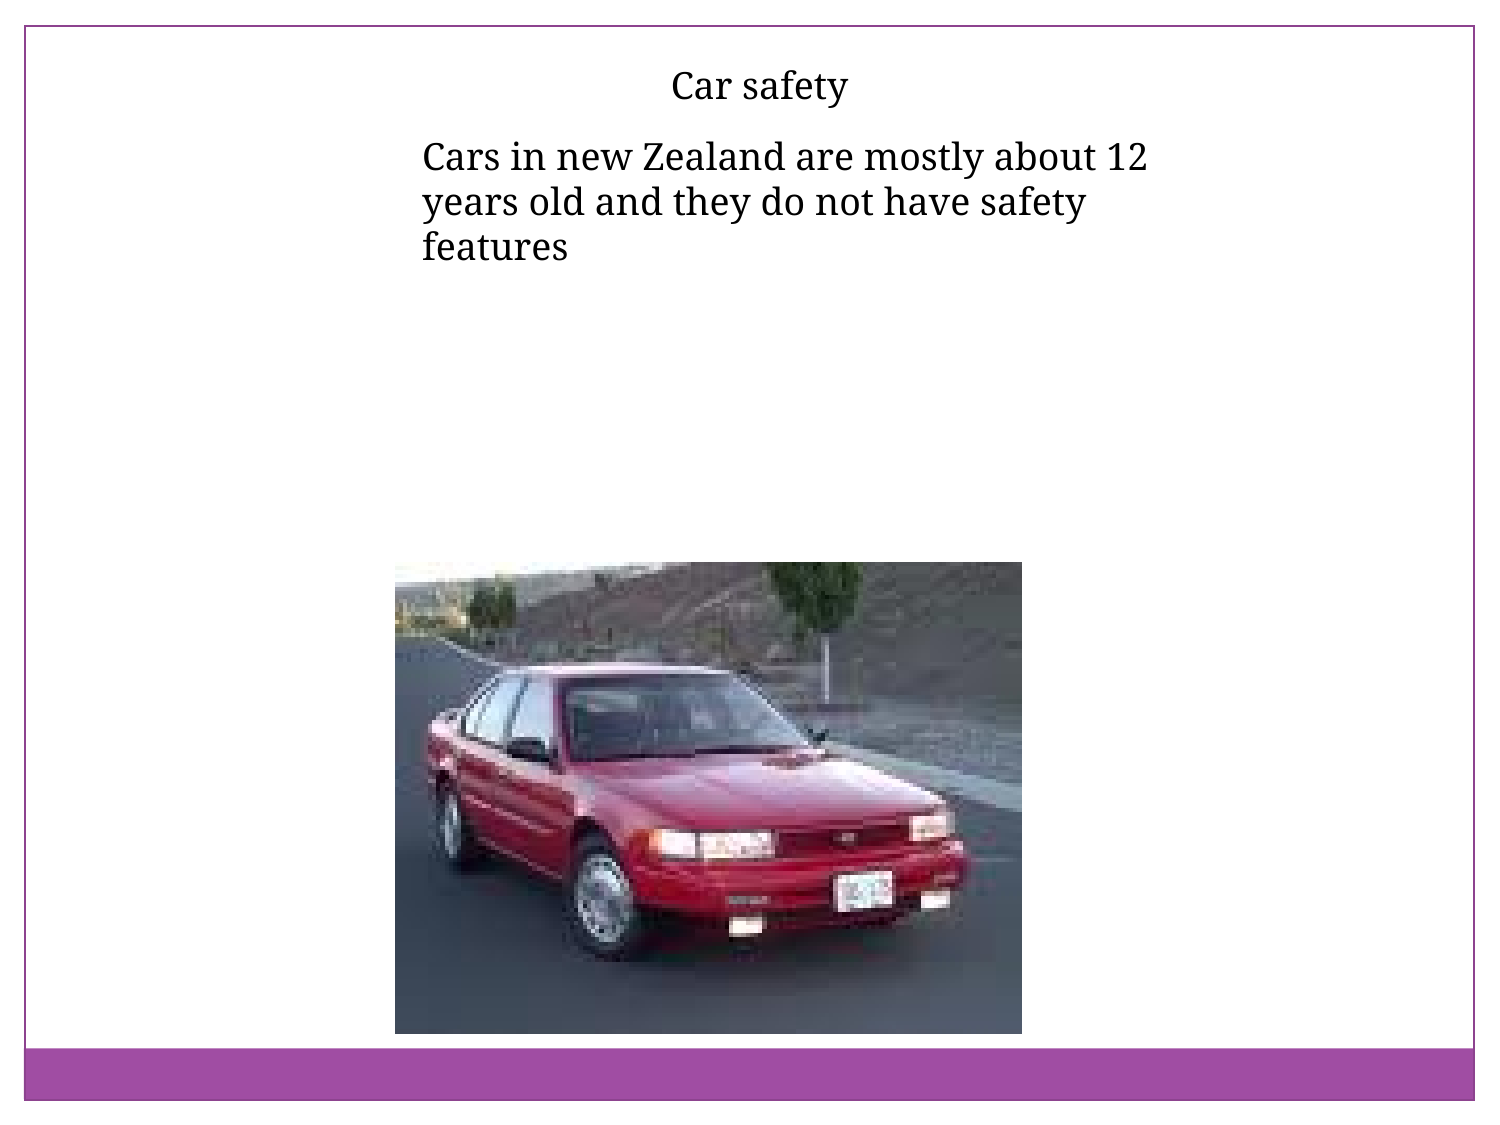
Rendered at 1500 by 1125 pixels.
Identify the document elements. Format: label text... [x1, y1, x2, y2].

picture [395, 562, 1022, 1035]
text_box Car safety [324, 54, 1211, 115]
text_box Cars in new Zealand are mostly about 12 years old and they do not have safety features [407, 125, 1247, 276]
